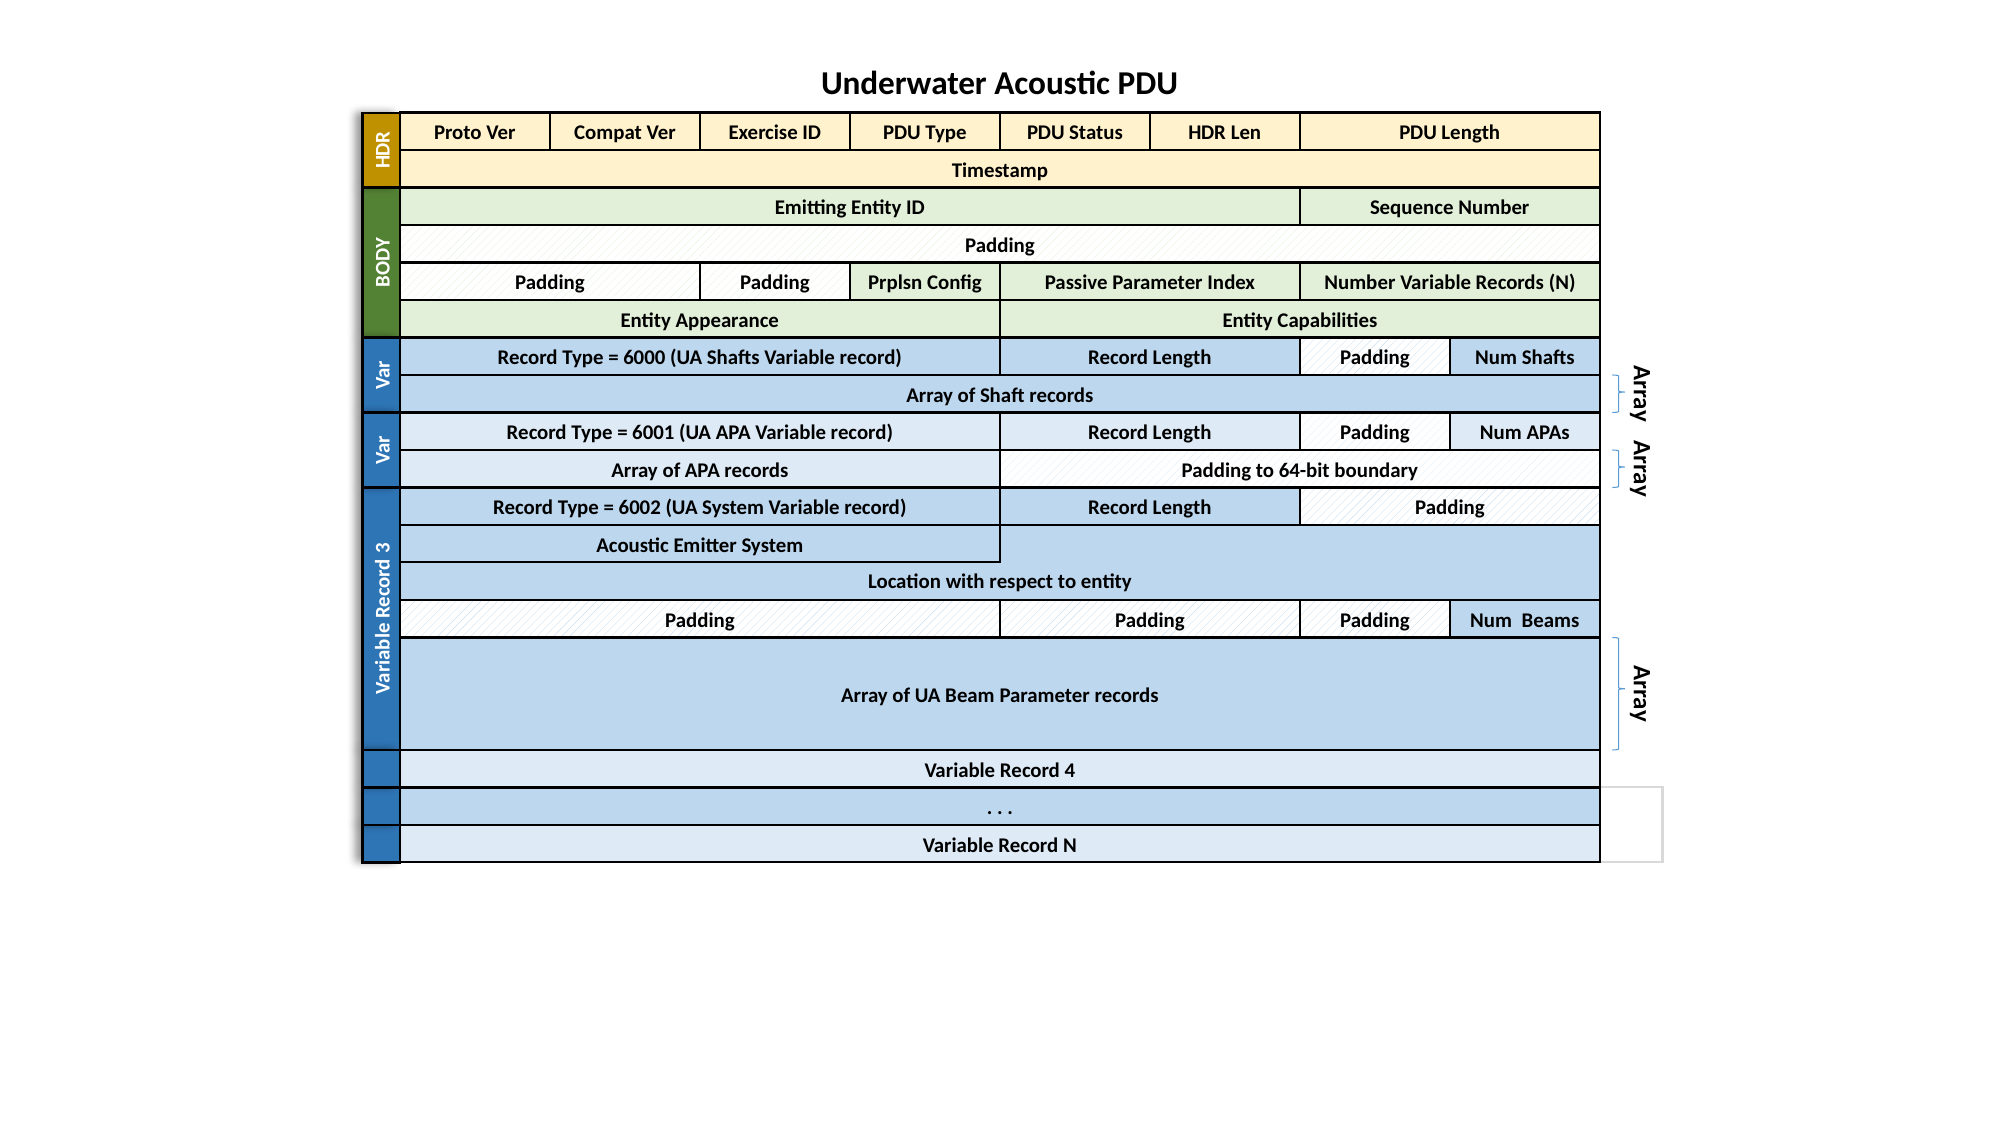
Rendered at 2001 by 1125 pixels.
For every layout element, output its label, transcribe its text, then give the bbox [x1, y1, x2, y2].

text_box Underwater Acoustic PDU [699, 61, 1301, 101]
text_box Var [361, 337, 401, 411]
text_box Num Shafts [1449, 336, 1601, 376]
text_box BODY [361, 189, 401, 336]
text_box Record Length [999, 486, 1299, 526]
text_box Exercise ID [699, 111, 849, 149]
text_box Proto Ver [399, 111, 549, 149]
text_box Padding [401, 224, 1601, 263]
text_box HDR [361, 112, 401, 189]
text_box Number Variable Records (N) [1301, 263, 1601, 299]
text_box Padding [999, 599, 1299, 636]
text_box Padding [1299, 486, 1601, 526]
text_box Record Type = 6001 (UA APA Variable record) [399, 411, 999, 449]
text_box Padding [399, 261, 699, 301]
text_box Array of APA records [401, 449, 999, 486]
text_box Variable Record 4 [401, 749, 1601, 786]
text_box Array [1624, 349, 1664, 424]
text_box Padding [1299, 411, 1449, 449]
text_box [361, 826, 401, 864]
text_box [361, 789, 401, 826]
text_box Entity Appearance [399, 301, 999, 338]
text_box PDU Status [999, 111, 1149, 149]
text_box Padding to 64-bit boundary [999, 449, 1601, 486]
text_box Entity Capabilities [999, 299, 1601, 338]
text_box [361, 749, 401, 789]
text_box Location with respect to entity [401, 526, 1601, 599]
text_box Prplsn Config [849, 261, 999, 301]
text_box PDU Type [849, 111, 999, 149]
text_box Padding [399, 599, 999, 636]
text_box [1612, 374, 1625, 414]
text_box Variable Record N [401, 826, 1601, 863]
text_box Record Length [999, 338, 1299, 374]
text_box Record Length [999, 411, 1299, 449]
text_box Passive Parameter Index [999, 261, 1301, 301]
text_box Acoustic Emitter System [399, 524, 1001, 563]
text_box Num APAs [1449, 411, 1601, 449]
text_box [1612, 449, 1625, 489]
text_box Array [1624, 649, 1664, 738]
text_box Timestamp [401, 149, 1601, 186]
text_box . . . [401, 786, 1601, 826]
text_box Variable Record 3 [361, 489, 401, 748]
text_box Padding [1299, 599, 1449, 636]
text_box HDR Len [1149, 111, 1299, 149]
text_box Array of Shaft records [401, 374, 1601, 411]
text_box [1601, 786, 1664, 863]
text_box [1612, 636, 1625, 751]
text_box PDU Length [1299, 111, 1601, 149]
text_box Record Type = 6002 (UA System Variable record) [399, 486, 999, 524]
text_box Var [361, 412, 401, 489]
text_box Padding [699, 261, 849, 301]
text_box Sequence Number [1301, 186, 1601, 224]
text_box Compat Ver [549, 111, 699, 149]
text_box Record Type = 6000 (UA Shafts Variable record) [401, 338, 999, 374]
text_box Array [1624, 424, 1664, 513]
text_box Array of UA Beam Parameter records [399, 636, 1601, 749]
text_box Padding [1299, 336, 1449, 376]
text_box Num Beams [1449, 599, 1601, 636]
text_box Emitting Entity ID [401, 186, 1301, 224]
